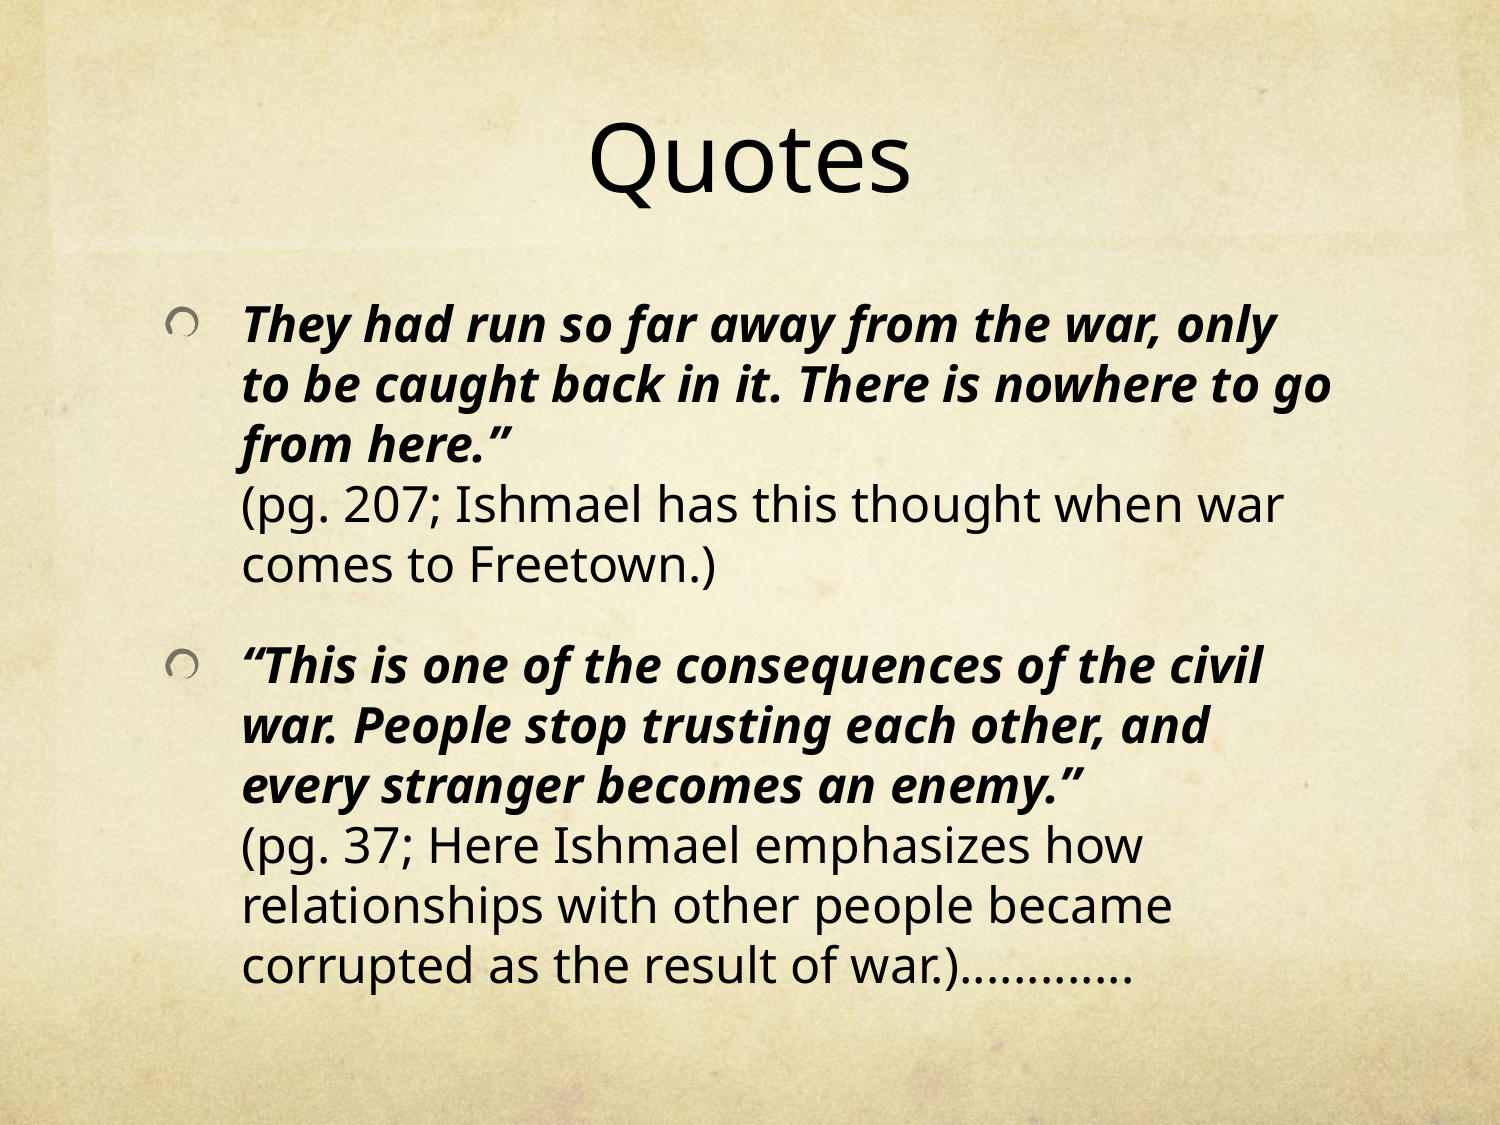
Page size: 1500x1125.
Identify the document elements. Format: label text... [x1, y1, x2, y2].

picture [0, 0, 1500, 1125]
list They had run so far away from the war, only to be caught back in it. There is nowhere to go from here.” (pg. 207; Ishmael has this thought when war comes to Freetown.) “This is one of the consequences of the civil war. People stop trusting each other, and every stranger becomes an enemy.” (pg. 37; Here Ishmael emphasizes how relationships with other people became corrupted as the result of war.)............. [150, 284, 1350, 950]
title Quotes [150, 82, 1350, 225]
